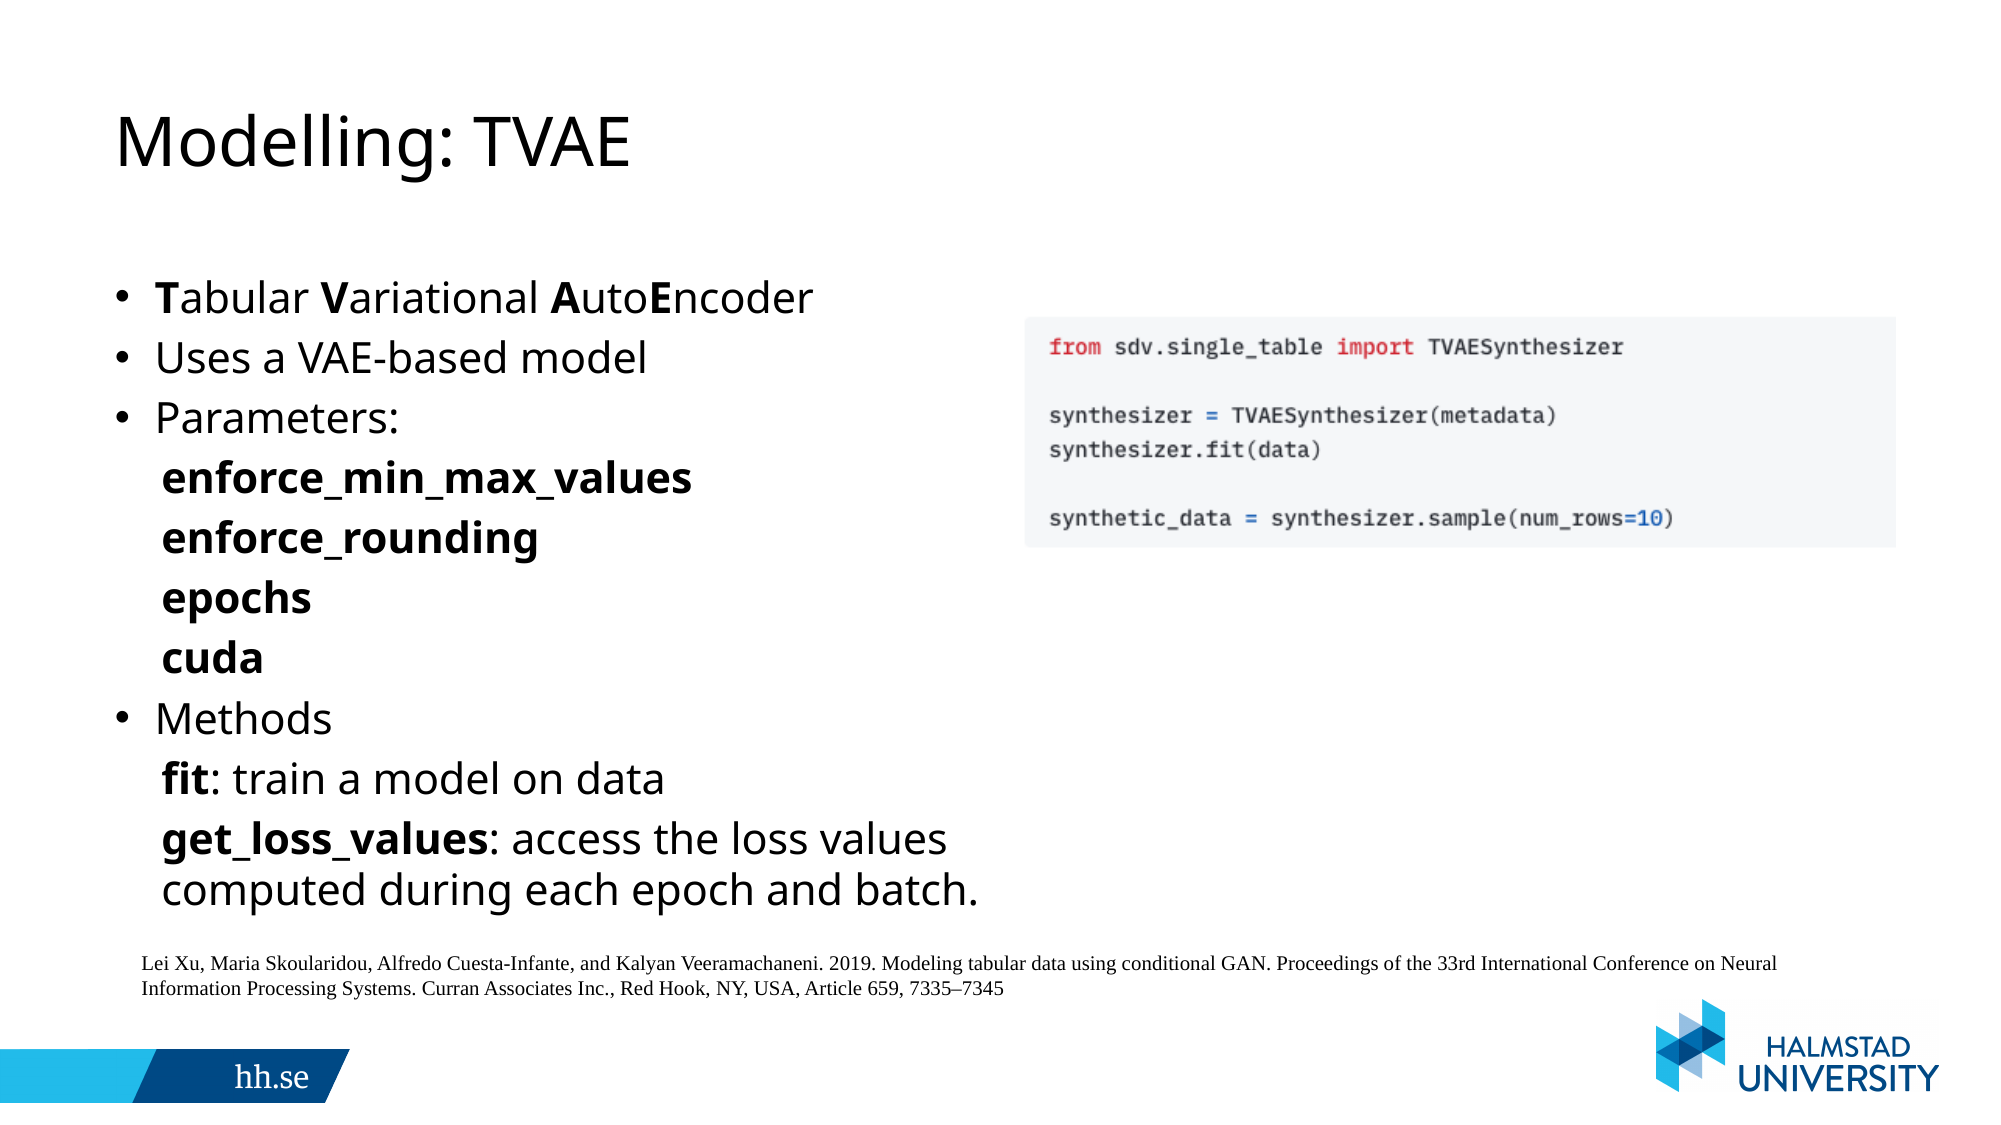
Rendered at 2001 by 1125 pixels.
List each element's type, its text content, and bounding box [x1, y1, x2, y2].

list Tabular Variational AutoEncoder Uses a VAE-based model Parameters: enforce_min_max_values enforce_rounding epochs cuda Methods fit: train a model on data get_loss_values: access the loss values computed during each epoch and batch. [99, 262, 998, 945]
picture [0, 1049, 350, 1103]
title Modelling: TVAE [99, 44, 1931, 233]
text_box Lei Xu, Maria Skoularidou, Alfredo Cuesta-Infante, and Kalyan Veeramachaneni. 2019. Modeling tabular data using conditional GAN. Proceedings of the 33rd International Conference on Neural Information Processing Systems. Curran Associates Inc., Red Hook, NY, USA, Article 659, 7335–7345 [126, 917, 1835, 1032]
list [997, 296, 1896, 585]
picture [1656, 999, 1939, 1092]
